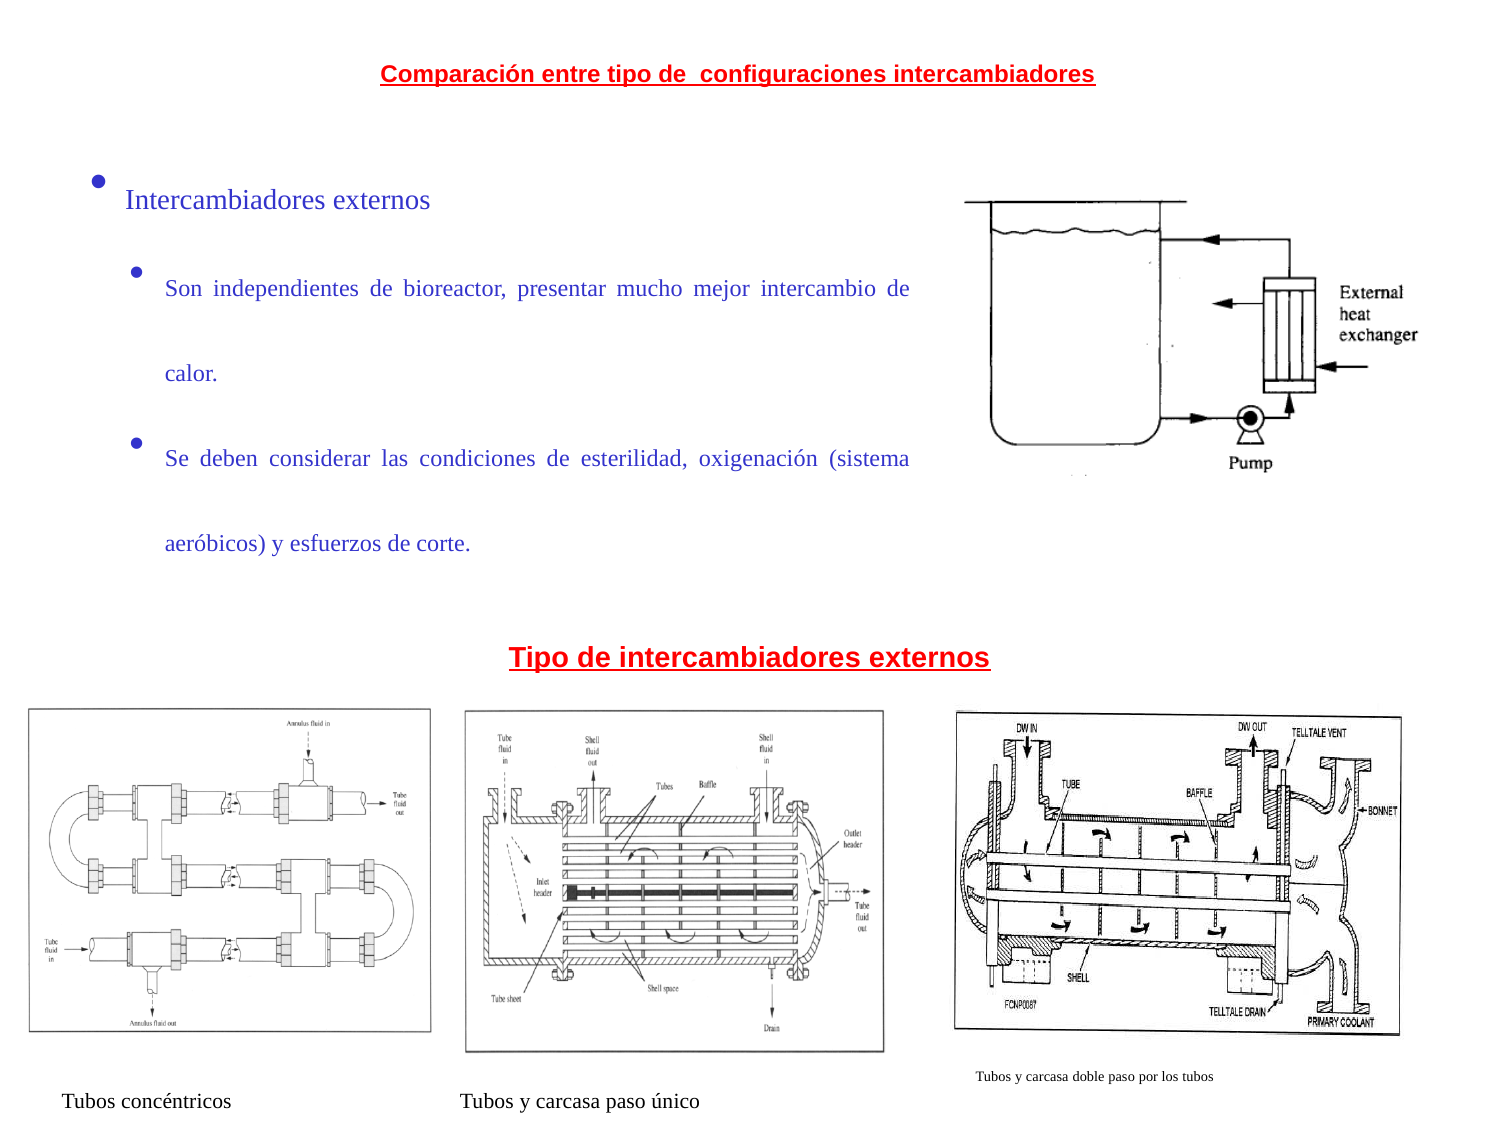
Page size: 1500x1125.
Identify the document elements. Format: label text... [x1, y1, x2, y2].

text_box Tubos y carcasa doble paso por los tubos [960, 1042, 1442, 1092]
text_box Comparación entre tipo de configuraciones intercambiadores [35, 23, 1442, 96]
picture [23, 702, 446, 1043]
text_box Tipo de intercambiadores externos [163, 597, 1336, 681]
text_box Tubos concéntricos [46, 1054, 375, 1121]
picture [456, 702, 891, 1066]
picture [948, 702, 1407, 1044]
picture [925, 187, 1430, 476]
text_box Intercambiadores externos Son independientes de bioreactor, presentar mucho mejor intercambio de calor. Se deben considerar las condiciones de esterilidad, oxigenación (sistema aeróbicos) y esfuerzos de corte. [75, 96, 926, 564]
text_box Tubos y carcasa paso único [445, 1054, 926, 1121]
